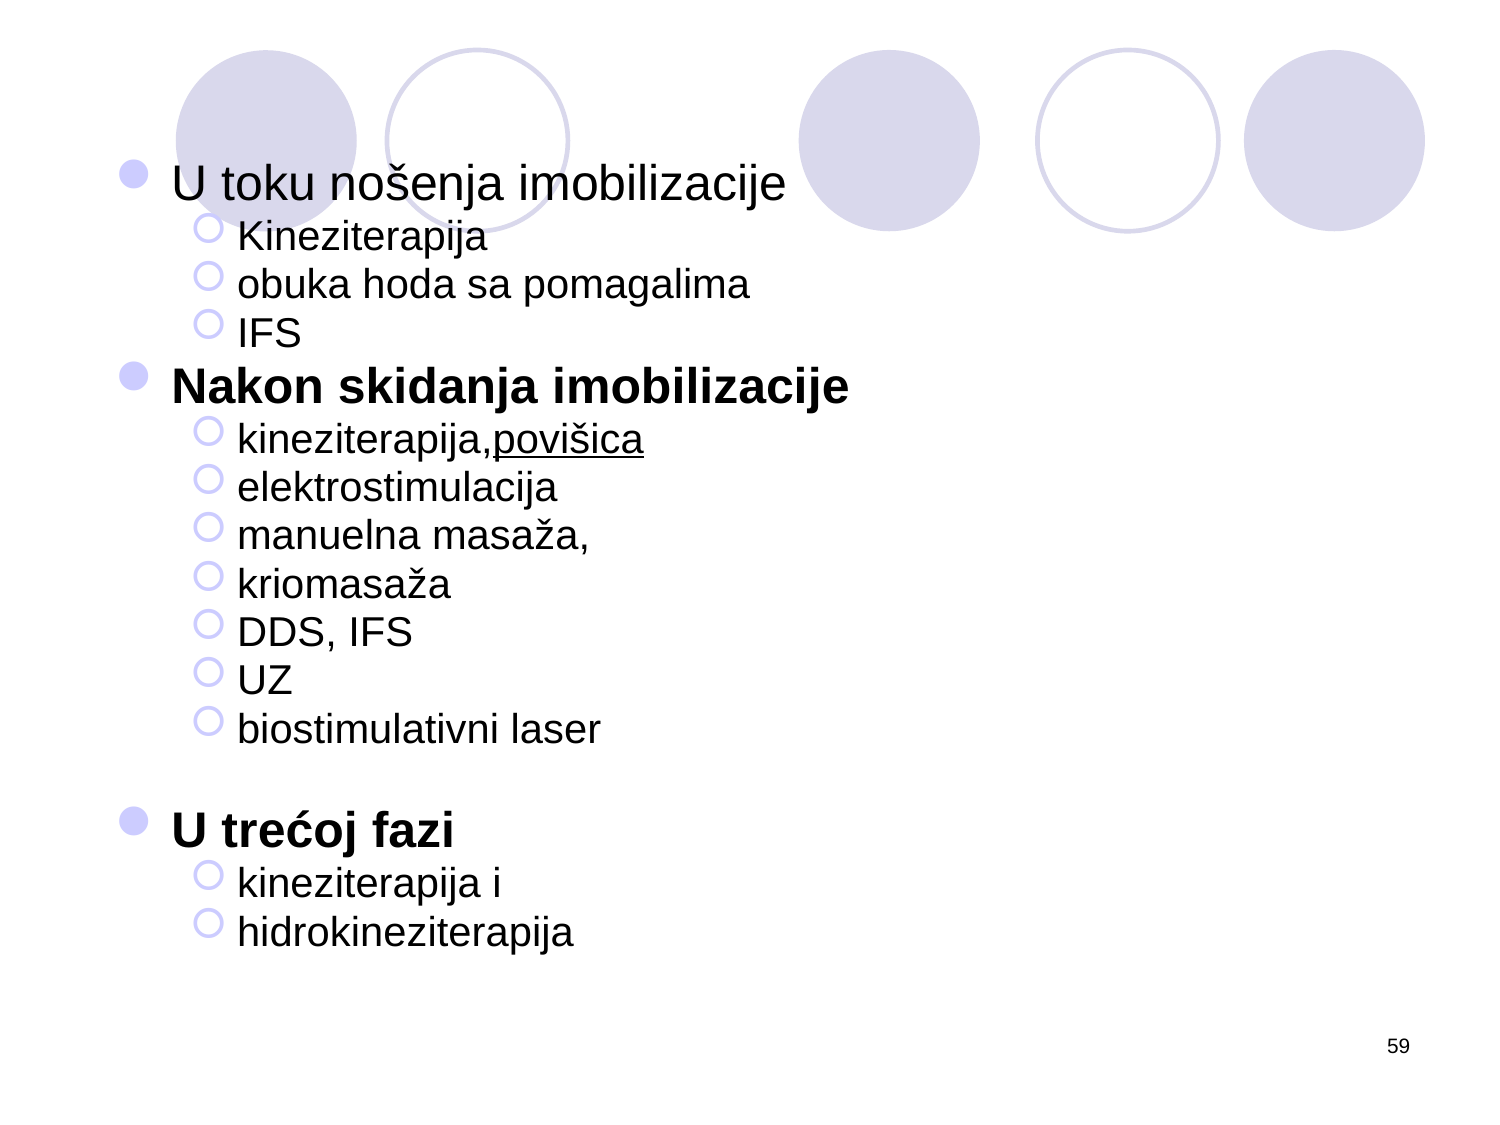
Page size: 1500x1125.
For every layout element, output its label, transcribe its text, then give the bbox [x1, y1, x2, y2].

slide_number 59 [1074, 1024, 1426, 1101]
list U toku nošenja imobilizacije Kineziterapija obuka hoda sa pomagalima IFS Nakon skidanja imobilizacije kineziterapija,povišica elektrostimulacija manuelna masaža, kriomasaža DDS, IFS UZ biostimulativni laser U trećoj fazi kineziterapija i hidrokineziterapija [100, 54, 1451, 1000]
